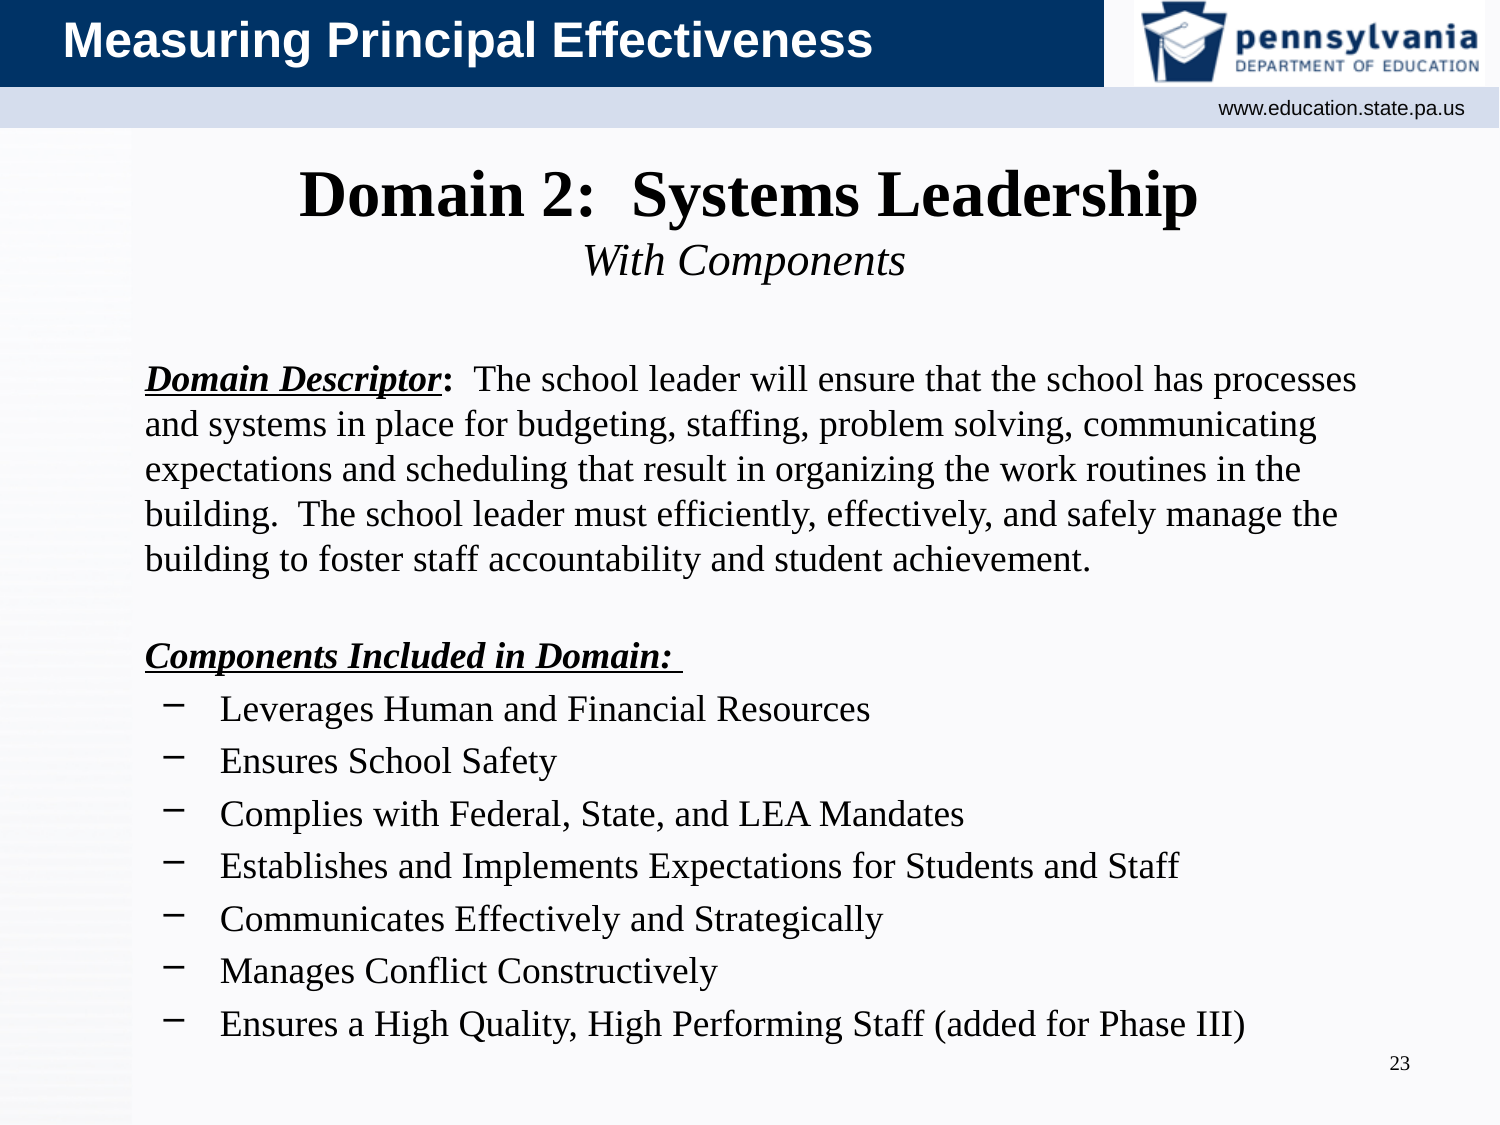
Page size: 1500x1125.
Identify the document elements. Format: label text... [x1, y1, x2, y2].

text_box 23 [1374, 1042, 1444, 1103]
list Domain Descriptor: The school leader will ensure that the school has processes and systems in place for budgeting, staffing, problem solving, communicating expectations and scheduling that result in organizing the work routines in the building. The school leader must efficiently, effectively, and safely manage the building to foster staff accountability and student achievement. Components Included in Domain: Leverages Human and Financial Resources Ensures School Safety Complies with Federal, State, and LEA Mandates Establishes and Implements Expectations for Students and Staff Communicates Effectively and Strategically Manages Conflict Constructively Ensures a High Quality, High Performing Staff (added for Phase III) [73, 346, 1424, 1089]
picture [0, 0, 1500, 1125]
title Domain 2: Systems Leadership With Components [75, 142, 1425, 294]
